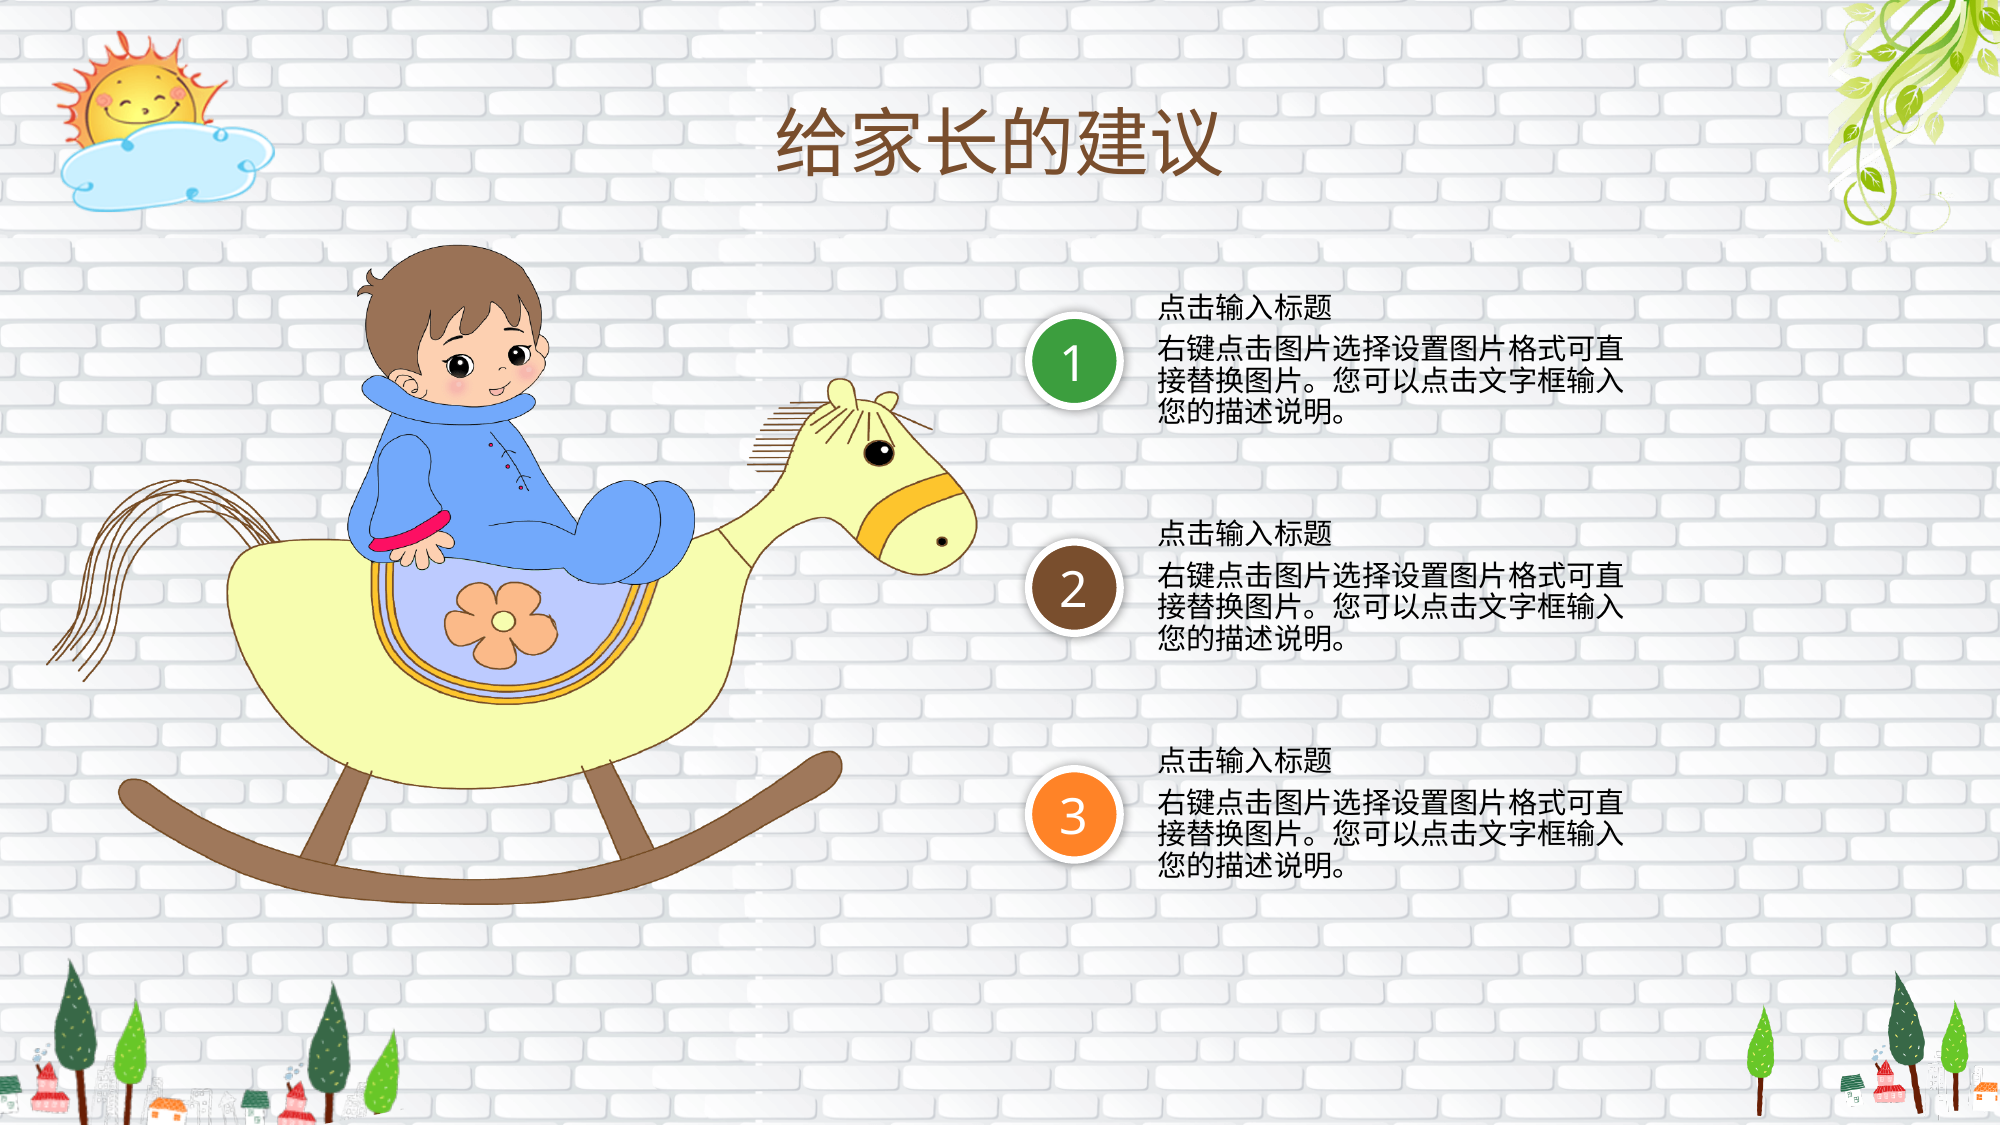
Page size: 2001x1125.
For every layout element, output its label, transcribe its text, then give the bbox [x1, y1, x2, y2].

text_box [1028, 482, 1662, 693]
picture [0, 0, 2000, 1125]
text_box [1028, 709, 1662, 920]
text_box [1028, 255, 1662, 467]
text_box 给家长的建议 [338, 87, 1662, 193]
